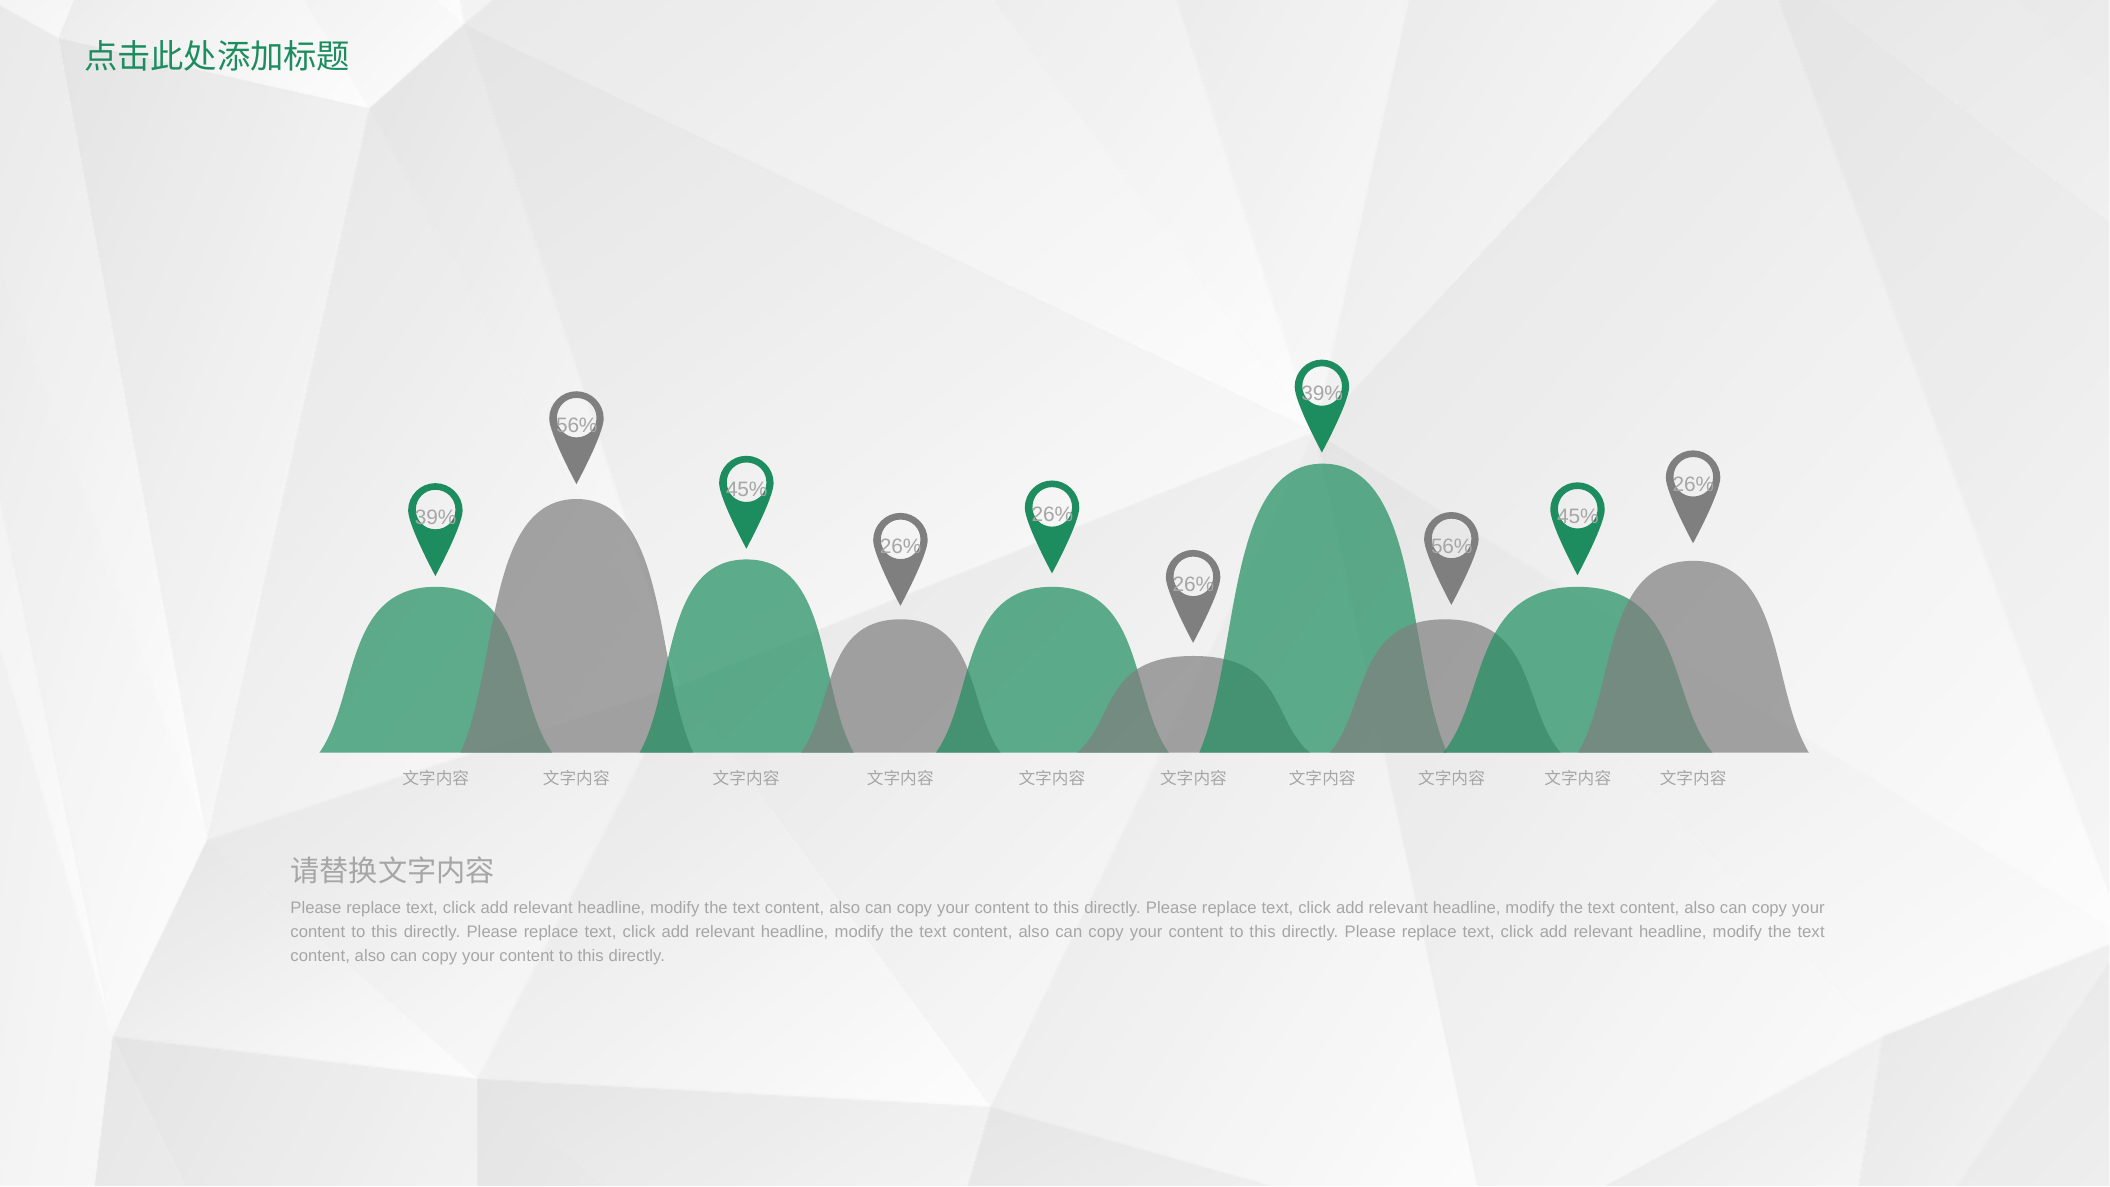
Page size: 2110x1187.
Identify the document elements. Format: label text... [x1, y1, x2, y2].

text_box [1541, 482, 1614, 576]
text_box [1157, 549, 1199, 643]
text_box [1448, 511, 1488, 586]
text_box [864, 512, 937, 606]
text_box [1199, 463, 1448, 796]
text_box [460, 499, 694, 796]
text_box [1329, 619, 1443, 796]
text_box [710, 455, 783, 549]
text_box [935, 586, 1169, 796]
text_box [399, 483, 472, 577]
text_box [319, 586, 553, 798]
text_box Please replace text, click add relevant headline, modify the text content, also can copy your content to this directly. Please replace text, click add relevant headline, modify the text content, also can copy your content to this directly. Please replace text, click add relevant headline, modify the text content, also can copy your content to this directly. Please replace text, click add relevant headline, modify the text content, also can copy your content to this directly. [290, 892, 1828, 965]
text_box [800, 619, 935, 796]
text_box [639, 559, 854, 796]
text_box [1577, 560, 1809, 796]
text_box 点击此处添加标题 [69, 27, 380, 86]
picture [0, 0, 2110, 1186]
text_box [1657, 450, 1730, 544]
text_box 请替换文字内容 [290, 845, 506, 888]
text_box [1016, 480, 1089, 574]
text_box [1077, 656, 1199, 796]
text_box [1443, 586, 1577, 796]
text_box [1286, 359, 1359, 453]
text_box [540, 391, 613, 485]
